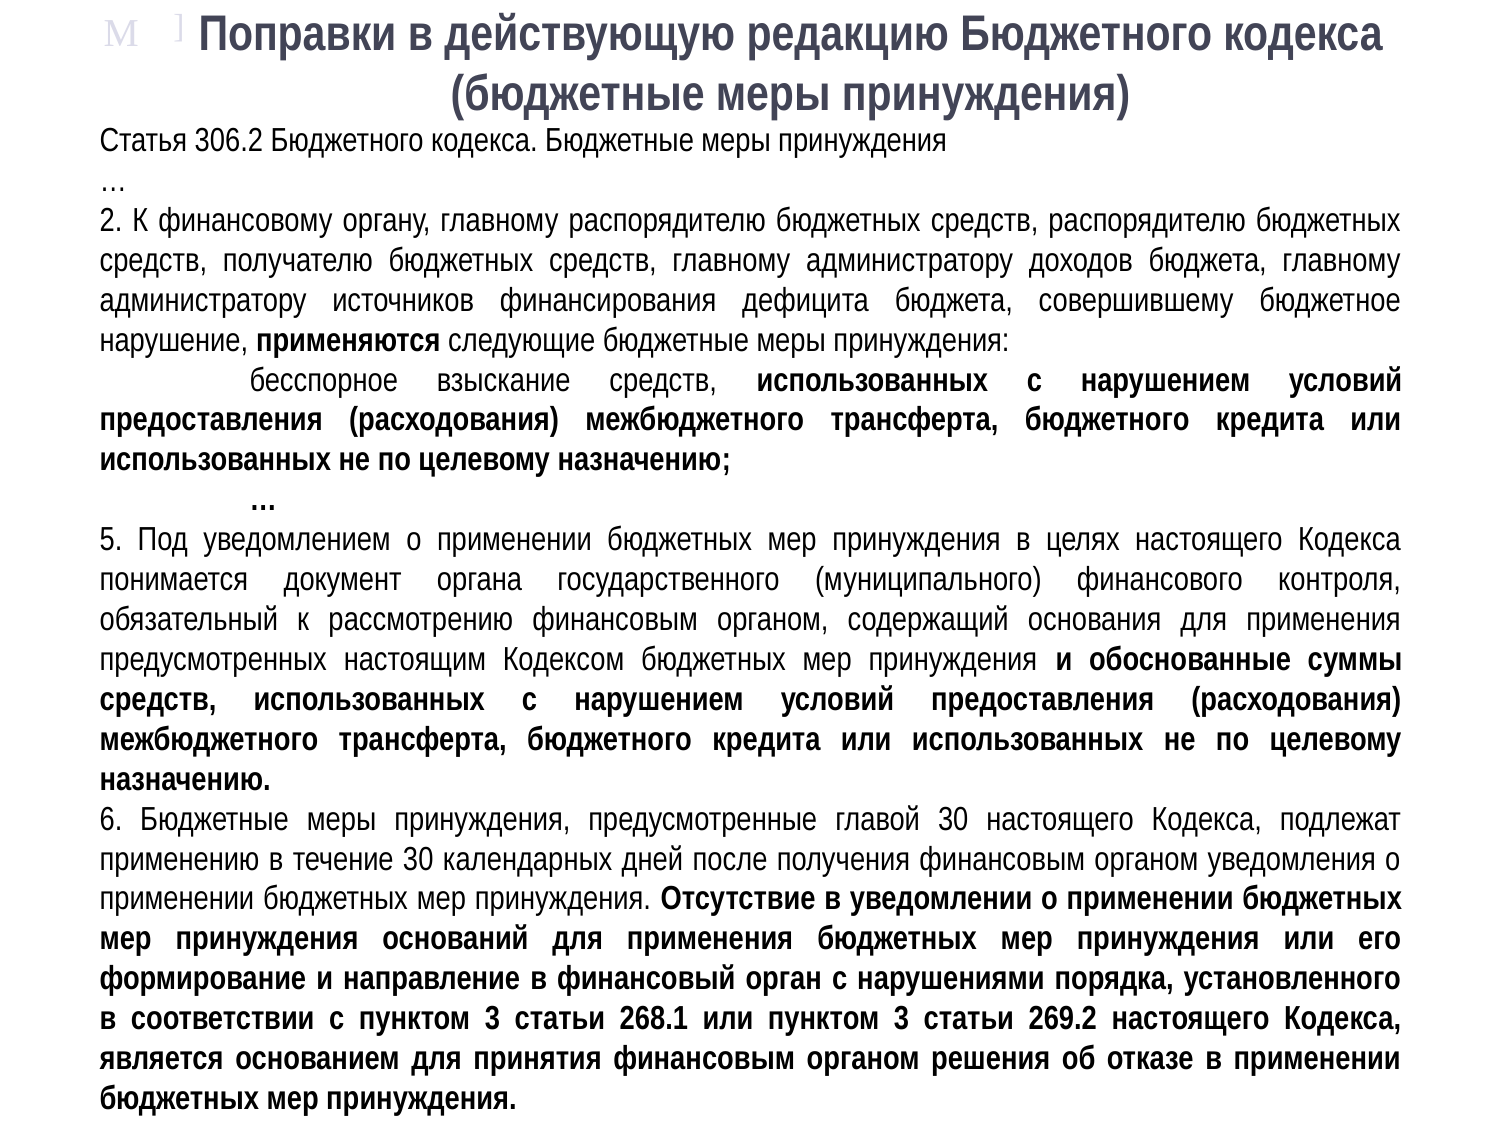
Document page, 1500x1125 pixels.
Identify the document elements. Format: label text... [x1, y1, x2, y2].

title Поправки в действующую редакцию Бюджетного кодекса (бюджетные меры принуждения) [115, 0, 1466, 121]
text_box Статья 306.2 Бюджетного кодекса. Бюджетные меры принуждения … 2. К финансовому органу, главному распорядителю бюджетных средств, распорядителю бюджетных средств, получателю бюджетных средств, главному администратору доходов бюджета, главному администратору источников финансирования дефицита бюджета, совершившему бюджетное нарушение, применяются следующие бюджетные меры принуждения: бесспорное взыскание средств, использованных с нарушением условий предоставления (расходования) межбюджетного трансферта, бюджетного кредита или использованных не по целевому назначению; … 5. Под уведомлением о применении бюджетных мер принуждения в целях настоящего Кодекса понимается документ органа государственного (муниципального) финансового контроля, обязательный к рассмотрению финансовым органом, содержащий основания для применения предусмотренных настоящим Кодексом бюджетных мер принуждения и обоснованные суммы средств, использованных с нарушением условий предоставления (расходования) межбюджетного трансферта, бюджетного кредита или использованных не по целевому назначению. 6. Бюджетные меры принуждения, предусмотренные главой 30 настоящего Кодекса, подлежат применению в течение 30 календарных дней после получения финансовым органом уведомления о применении бюджетных мер принуждения. Отсутствие в уведомлении о применении бюджетных мер принуждения оснований для применения бюджетных мер принуждения или его формирование и направление в финансовый орган с нарушениями порядка, установленного в соответствии с пунктом 3 статьи 268.1 или пунктом 3 статьи 269.2 настоящего Кодекса, является основанием для принятия финансовым органом решения об отказе в применении бюджетных мер принуждения. [84, 110, 1418, 1124]
